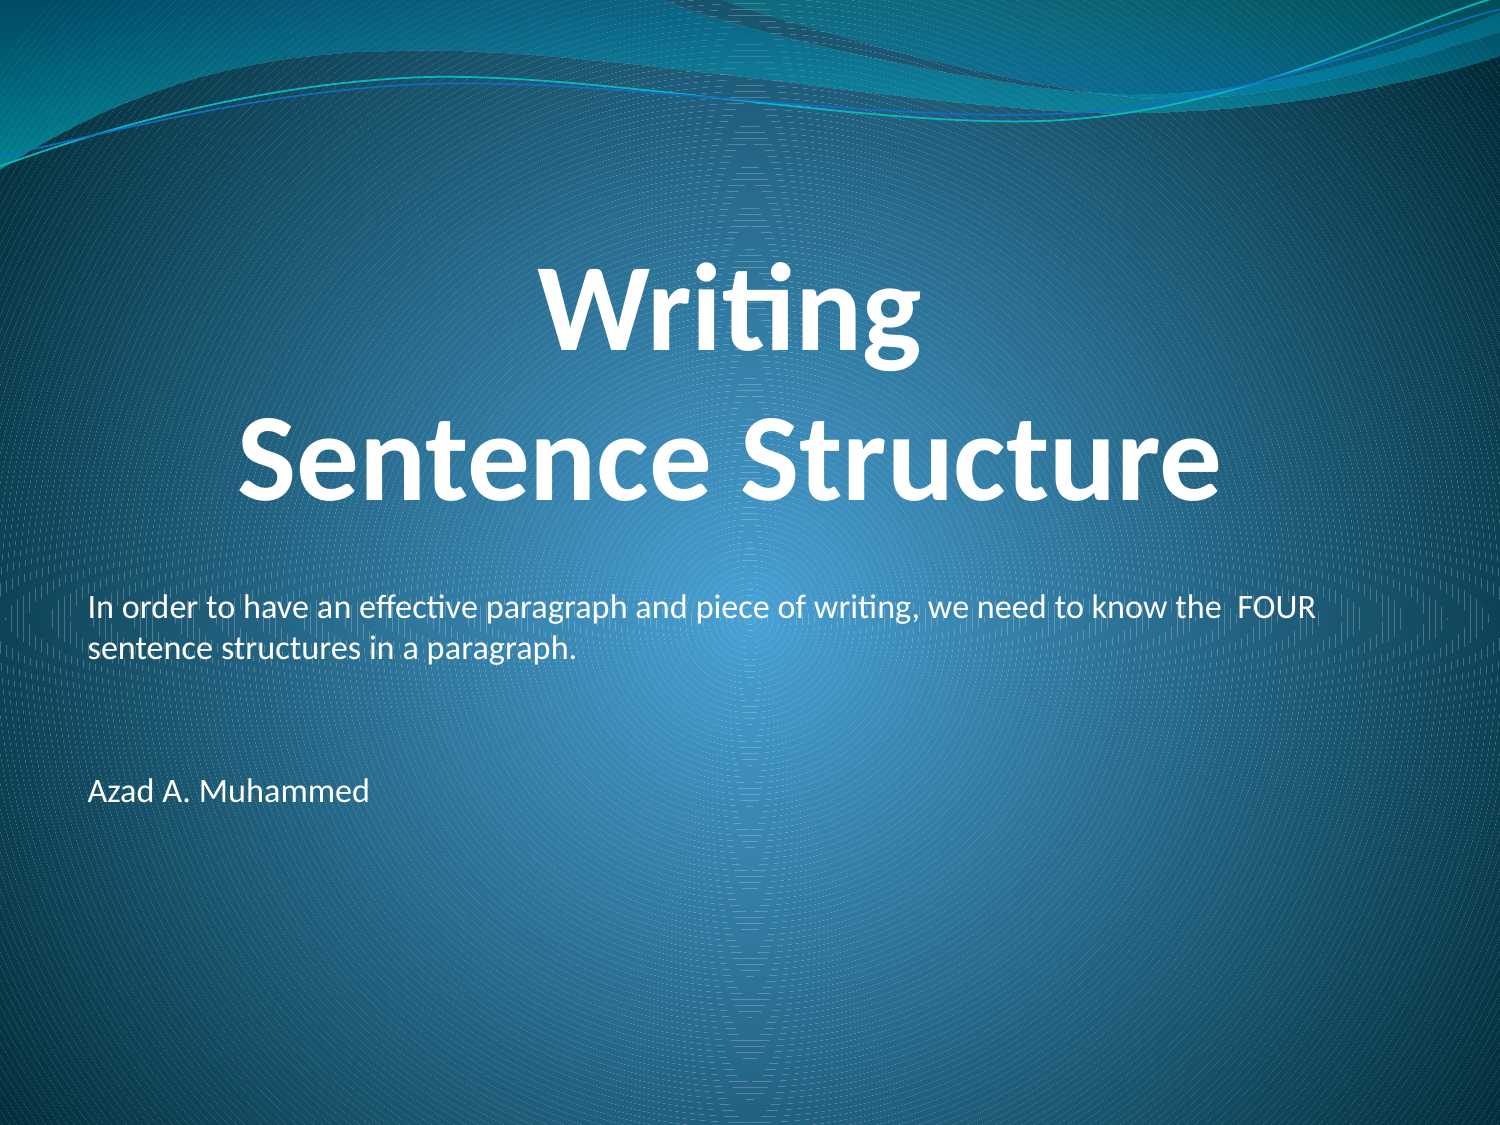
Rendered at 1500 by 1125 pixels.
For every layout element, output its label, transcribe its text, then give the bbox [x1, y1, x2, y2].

title Writing Sentence Structure [87, 224, 1376, 525]
subtitle In order to have an effective paragraph and piece of writing, we need to know the FOUR sentence structures in a paragraph. Azad A. Muhammed [87, 529, 1376, 818]
